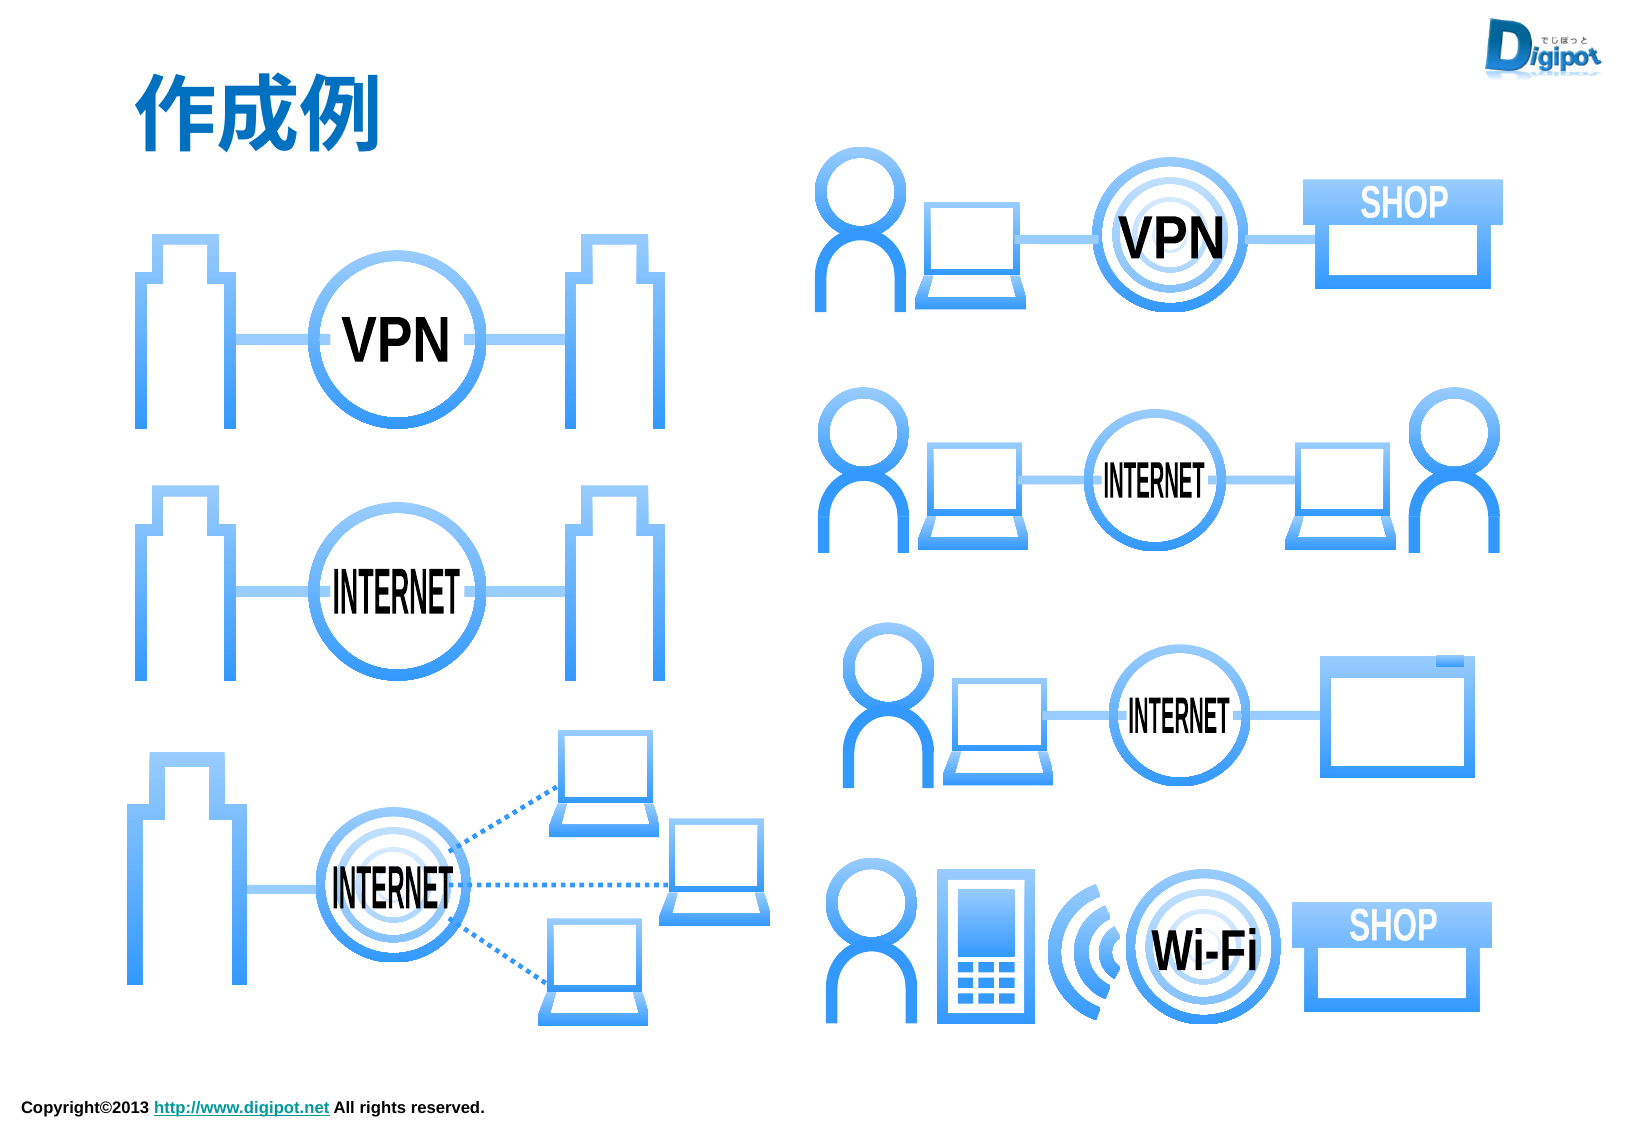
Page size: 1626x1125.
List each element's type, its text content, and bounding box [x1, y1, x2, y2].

picture [1485, 18, 1602, 82]
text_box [817, 386, 1501, 565]
text_box 作成例 [118, 54, 399, 170]
text_box [44, 112, 1581, 1050]
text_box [842, 622, 1476, 800]
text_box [135, 233, 665, 429]
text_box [126, 729, 771, 1027]
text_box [135, 485, 665, 681]
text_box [825, 857, 1492, 1036]
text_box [814, 146, 1503, 325]
